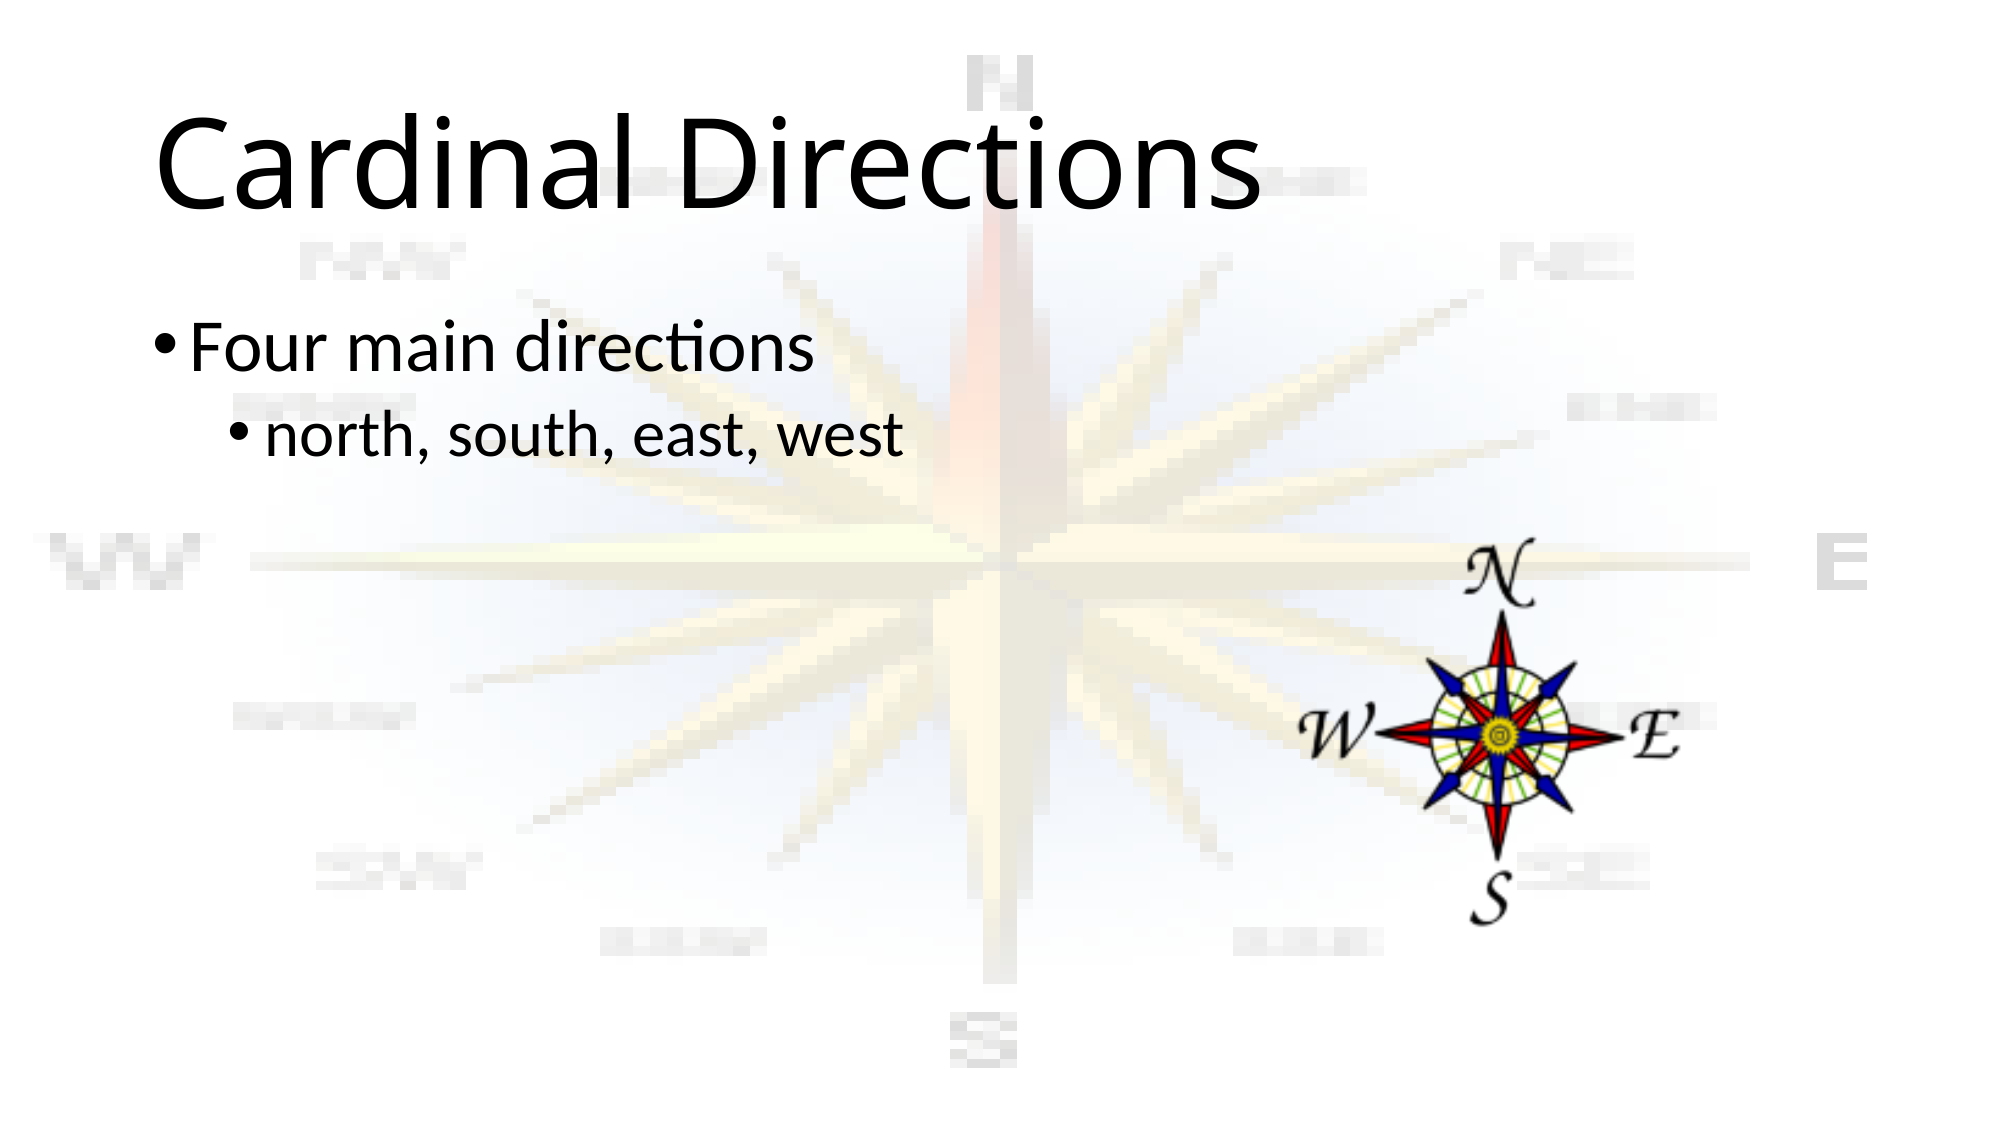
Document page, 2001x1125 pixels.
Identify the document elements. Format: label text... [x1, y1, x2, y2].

picture [1283, 519, 1688, 937]
title Cardinal Directions [137, 59, 1863, 278]
list Four main directions north, south, east, west [137, 299, 1863, 1014]
